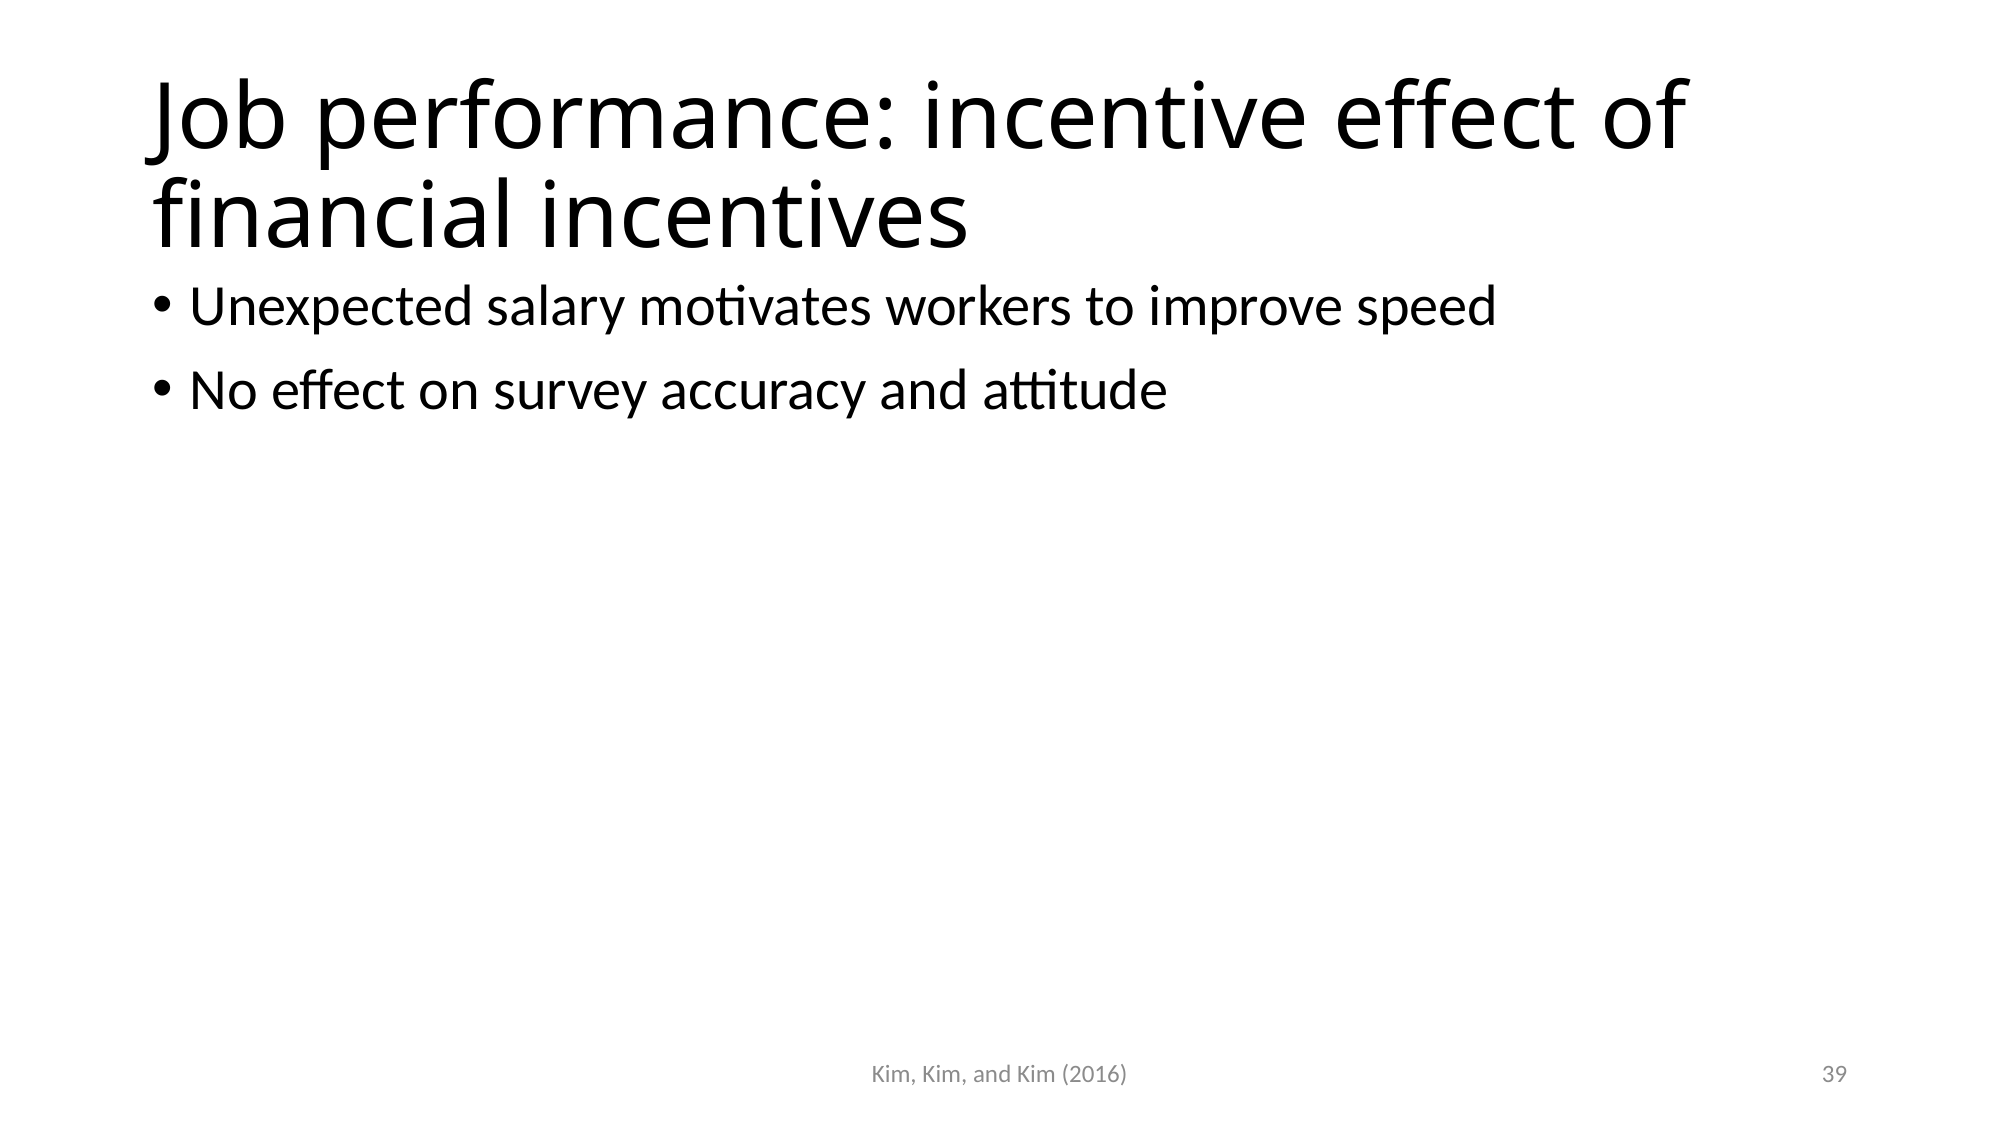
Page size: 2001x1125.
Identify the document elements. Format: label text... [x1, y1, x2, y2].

list Unexpected salary motivates workers to improve speed No effect on survey accuracy and attitude [137, 268, 1863, 1034]
footer Kim, Kim, and Kim (2016) [662, 1042, 1338, 1103]
slide_number 39 [1412, 1042, 1863, 1103]
title Job performance: incentive effect of financial incentives [137, 59, 1863, 268]
